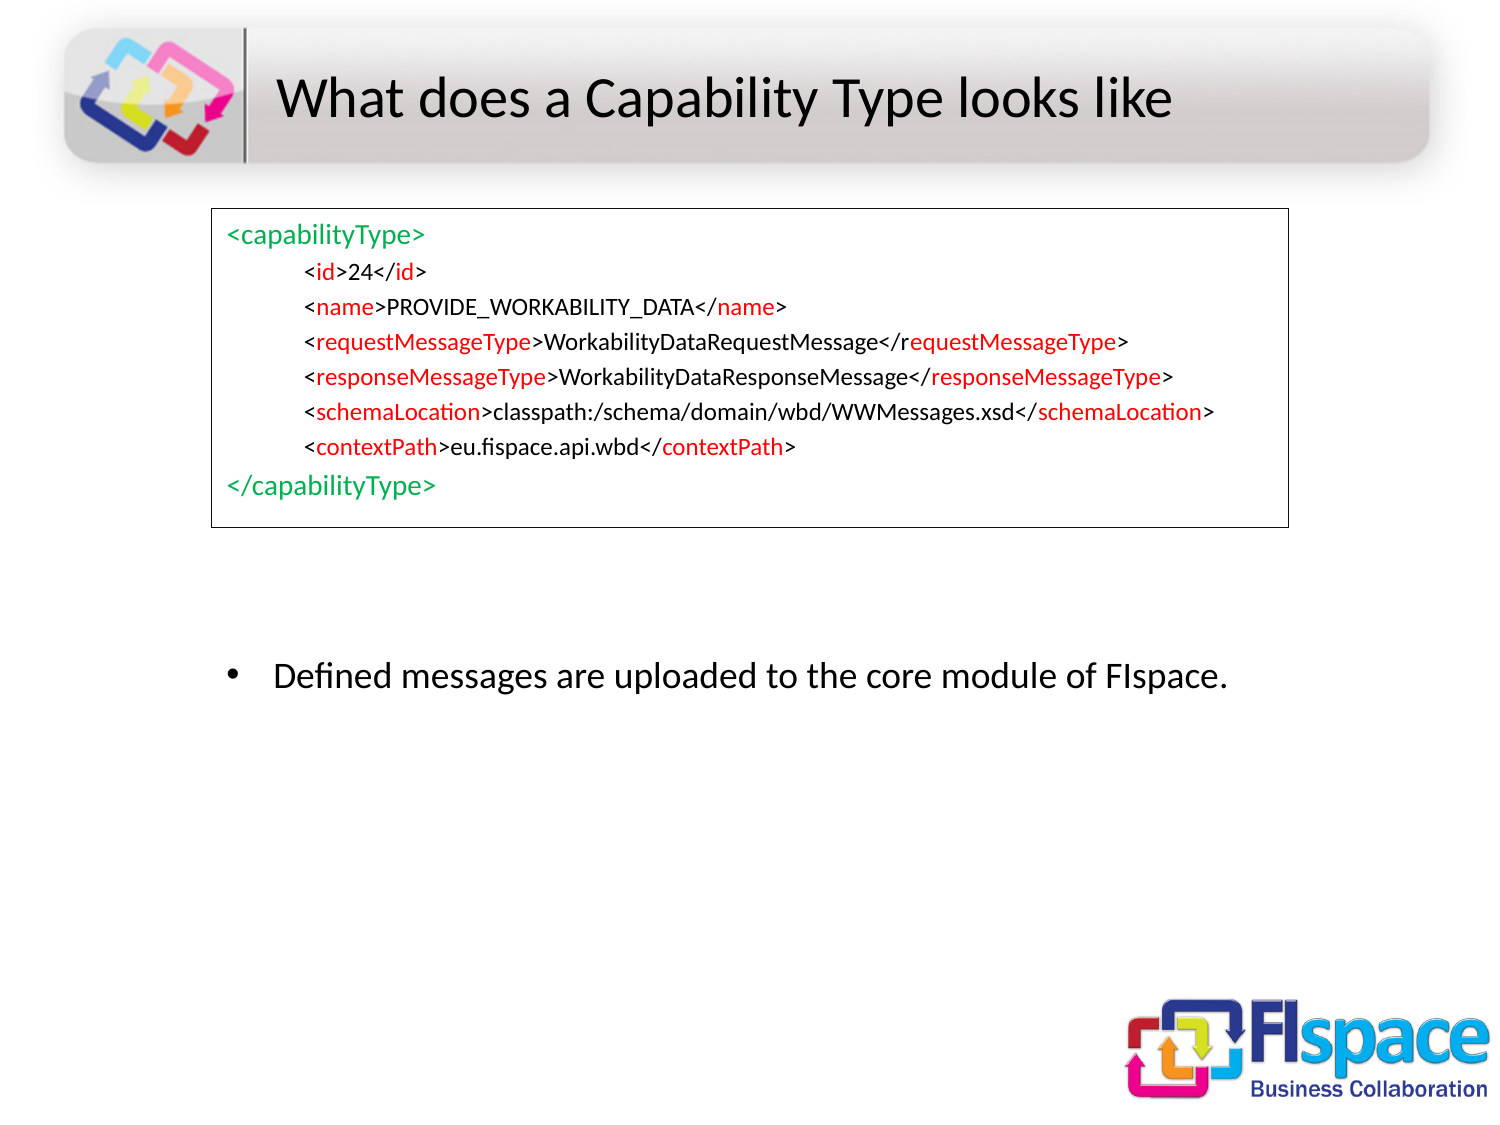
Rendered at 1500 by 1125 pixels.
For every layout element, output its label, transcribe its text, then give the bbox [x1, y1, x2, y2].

title What does a Capability Type looks like [261, 39, 1401, 149]
picture [0, 0, 1500, 253]
picture [1118, 993, 1496, 1101]
list <capabilityType> <id>24</id> <name>PROVIDE_WORKABILITY_DATA</name> <requestMessageType>WorkabilityDataRequestMessage</requestMessageType> <responseMessageType>WorkabilityDataResponseMessage</responseMessageType> <schemaLocation>classpath:/schema/domain/wbd/WWMessages.xsd</schemaLocation> <contextPath>eu.fispace.api.wbd</contextPath> </capabilityType> [211, 208, 1289, 528]
text_box Defined messages are uploaded to the core module of FIspace. [211, 643, 1289, 704]
